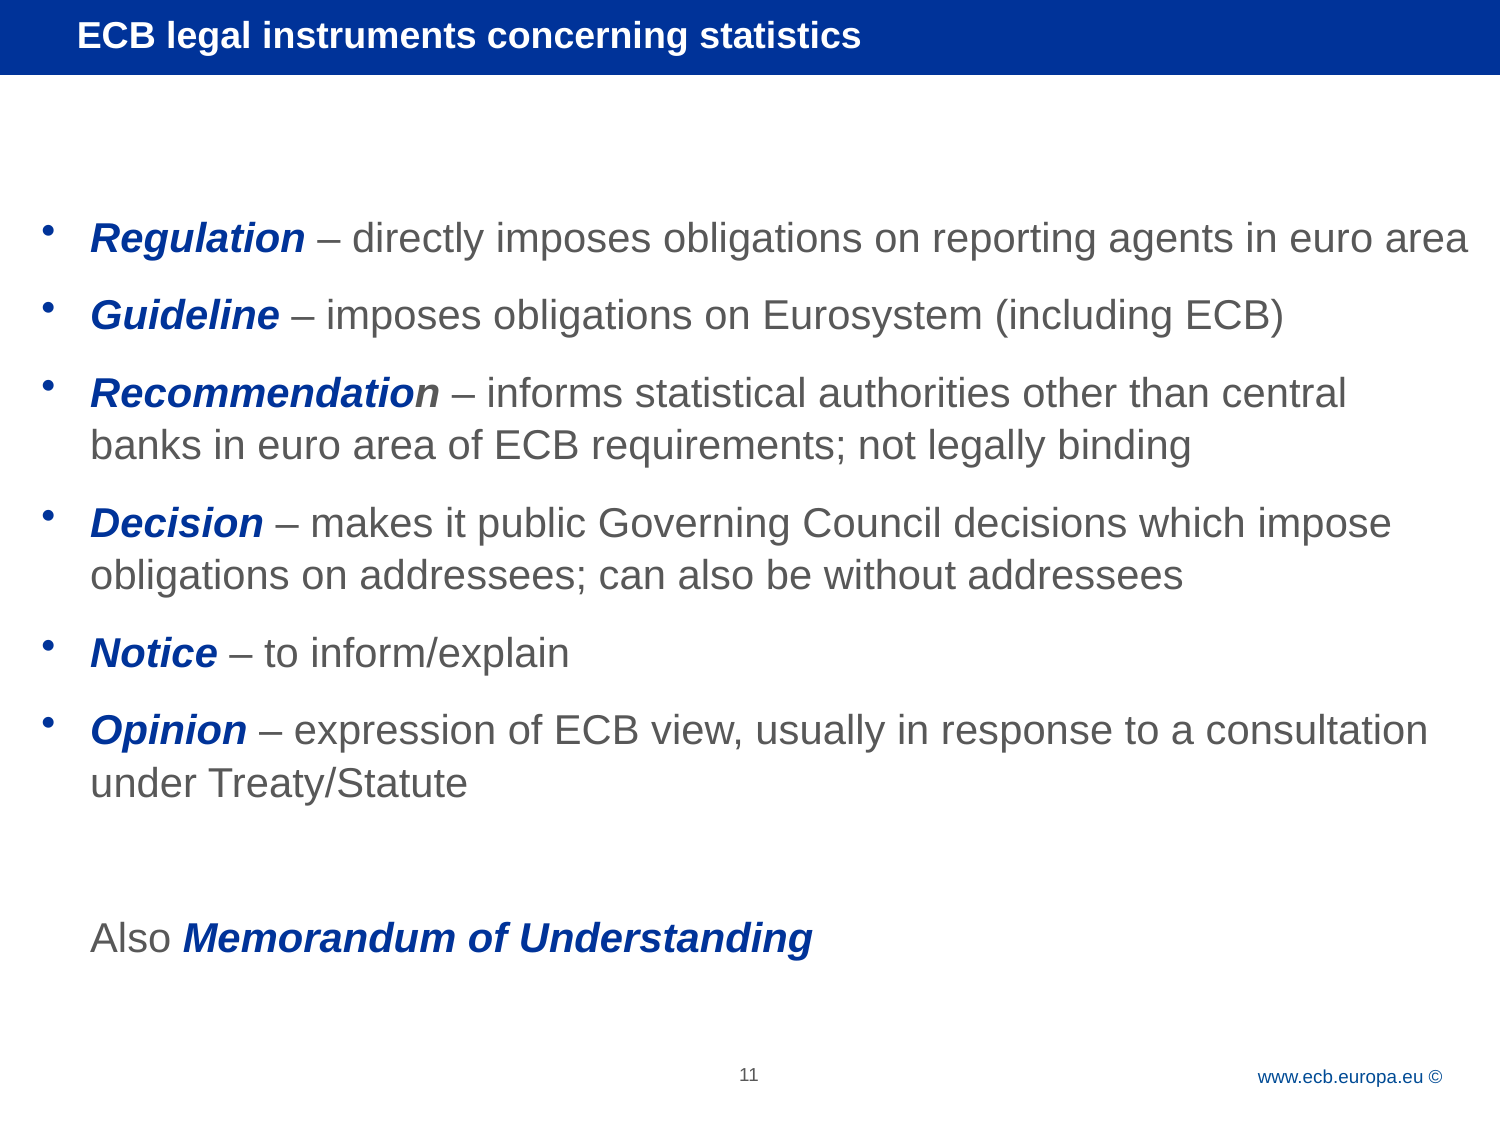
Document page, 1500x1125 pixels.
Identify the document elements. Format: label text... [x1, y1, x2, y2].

title ECB legal instruments concerning statistics [76, 0, 1500, 188]
list Regulation – directly imposes obligations on reporting agents in euro area Guideline – imposes obligations on Eurosystem (including ECB) Recommendation – informs statistical authorities other than central banks in euro area of ECB requirements; not legally binding Decision – makes it public Governing Council decisions which impose obligations on addressees; can also be without addressees Notice – to inform/explain Opinion – expression of ECB view, usually in response to a consultation under Treaty/Statute Also Memorandum of Understanding [41, 208, 1471, 1012]
slide_number 11 [714, 1062, 783, 1102]
